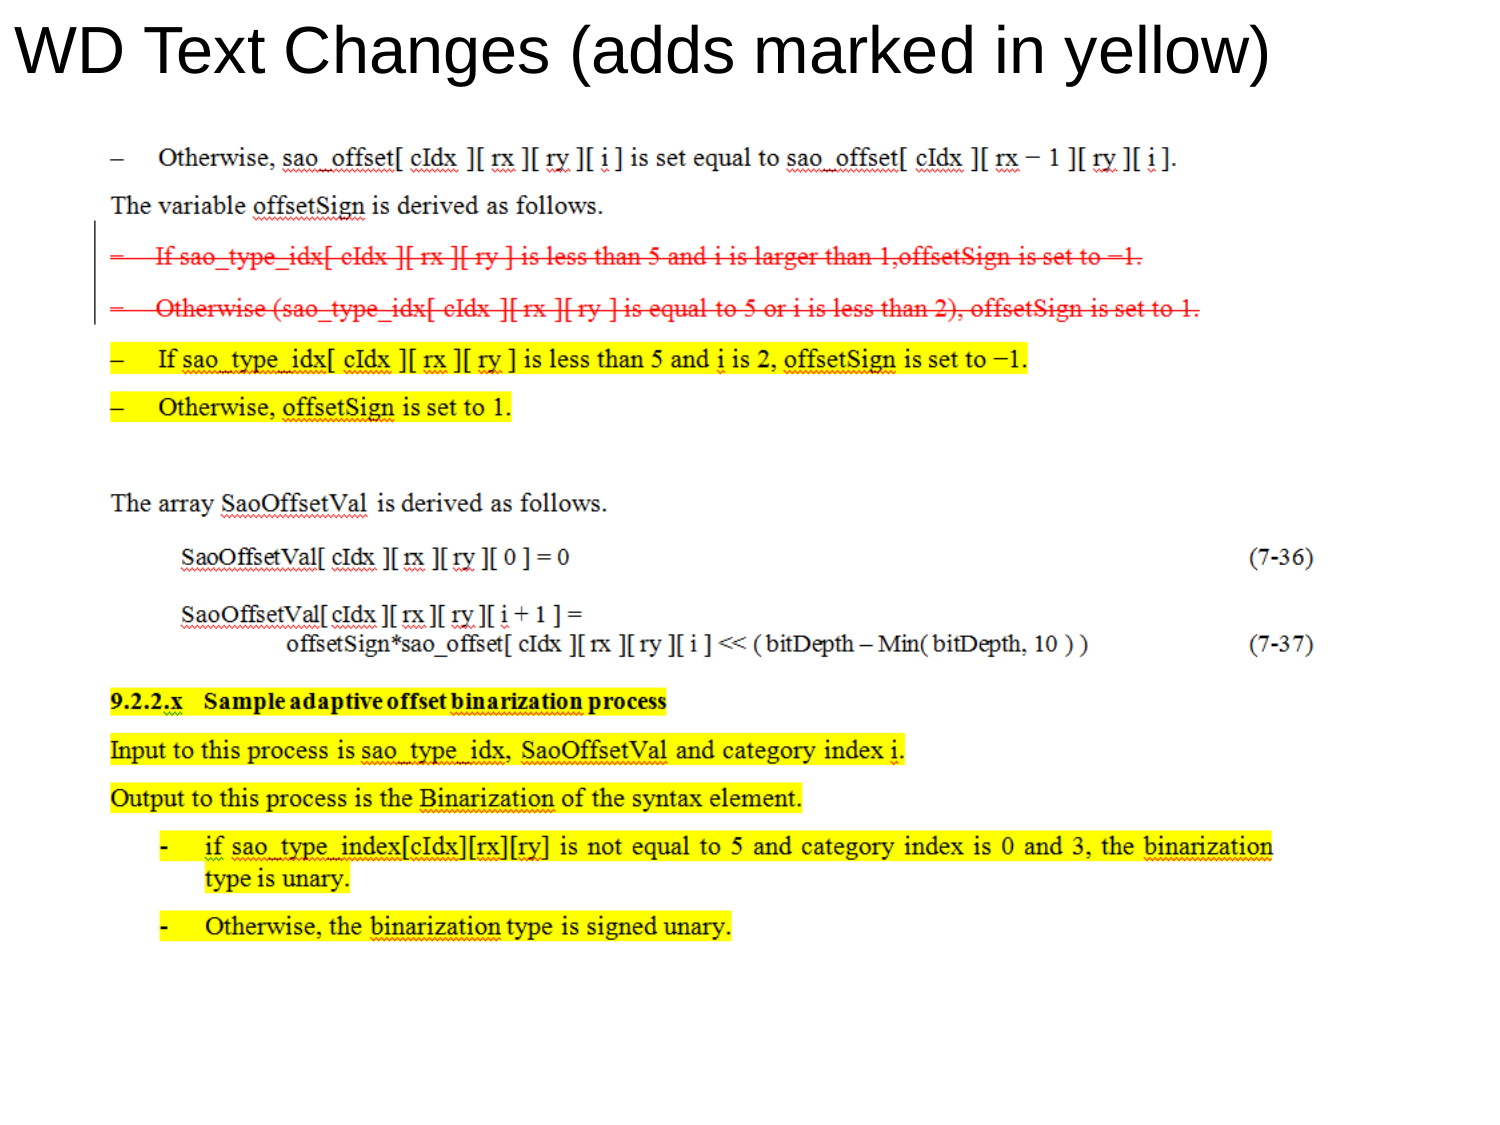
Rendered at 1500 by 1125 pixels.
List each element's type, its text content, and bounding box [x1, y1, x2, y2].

picture [93, 142, 1372, 960]
text_box WD Text Changes (adds marked in yellow) [0, 0, 1500, 95]
